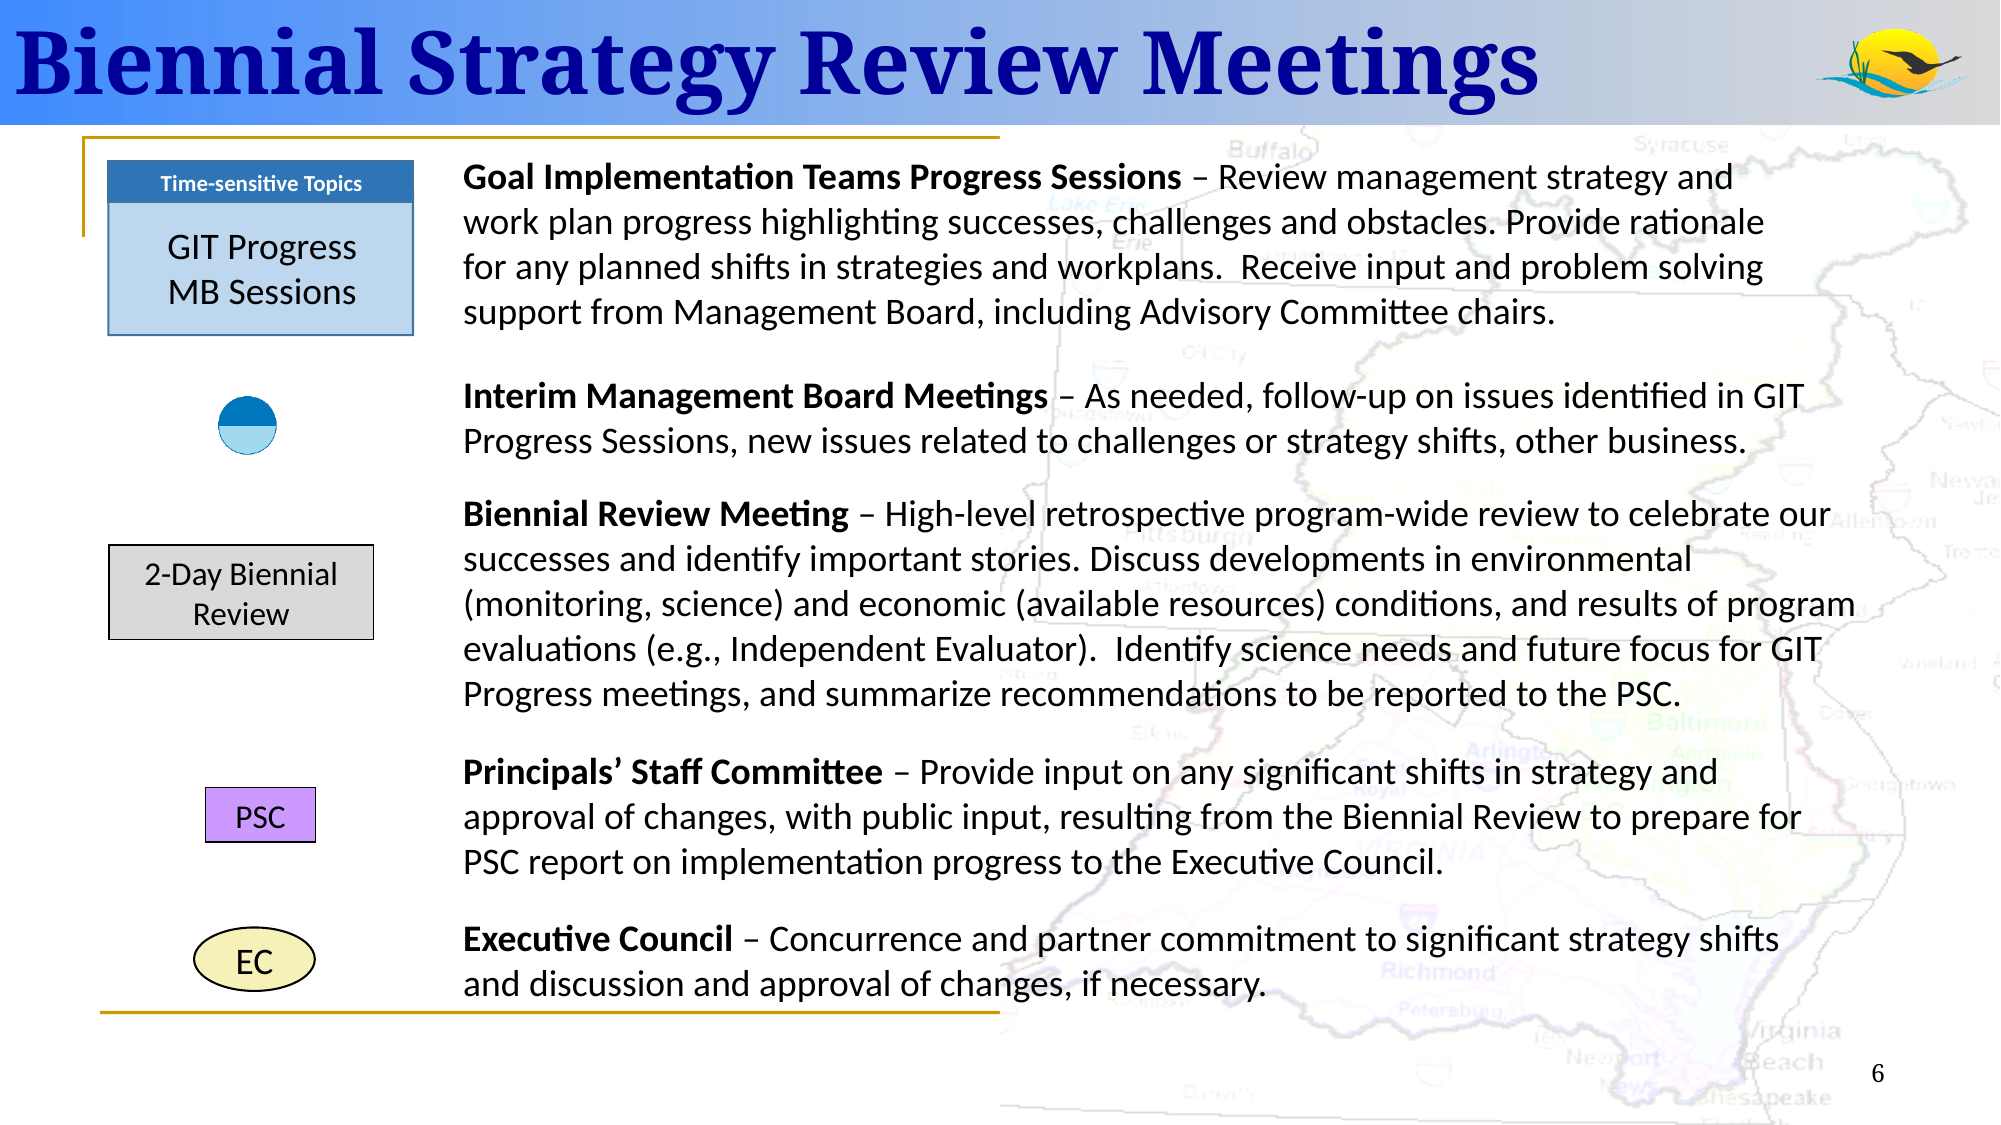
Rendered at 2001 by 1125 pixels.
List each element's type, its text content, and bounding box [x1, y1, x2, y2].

text_box Biennial Strategy Review Meetings [0, 0, 2000, 120]
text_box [108, 144, 1901, 1013]
slide_number 6 [1433, 1023, 1901, 1100]
